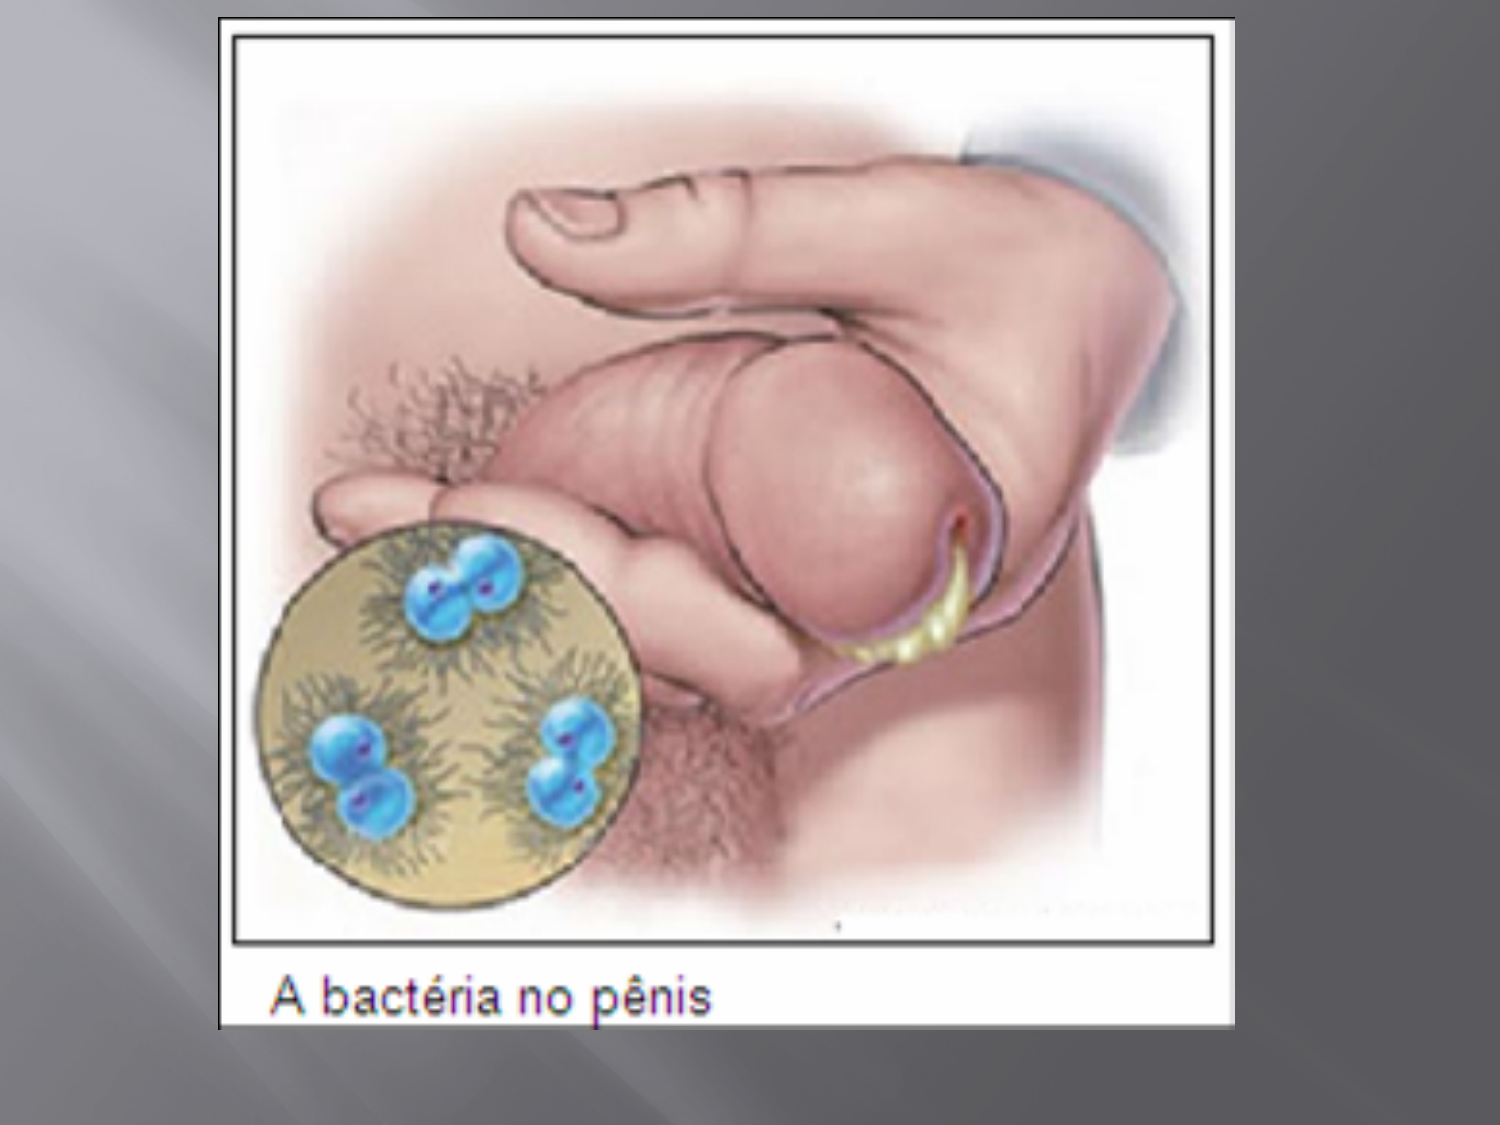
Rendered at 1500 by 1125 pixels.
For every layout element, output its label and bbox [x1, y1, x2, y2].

picture [218, 16, 1235, 1030]
